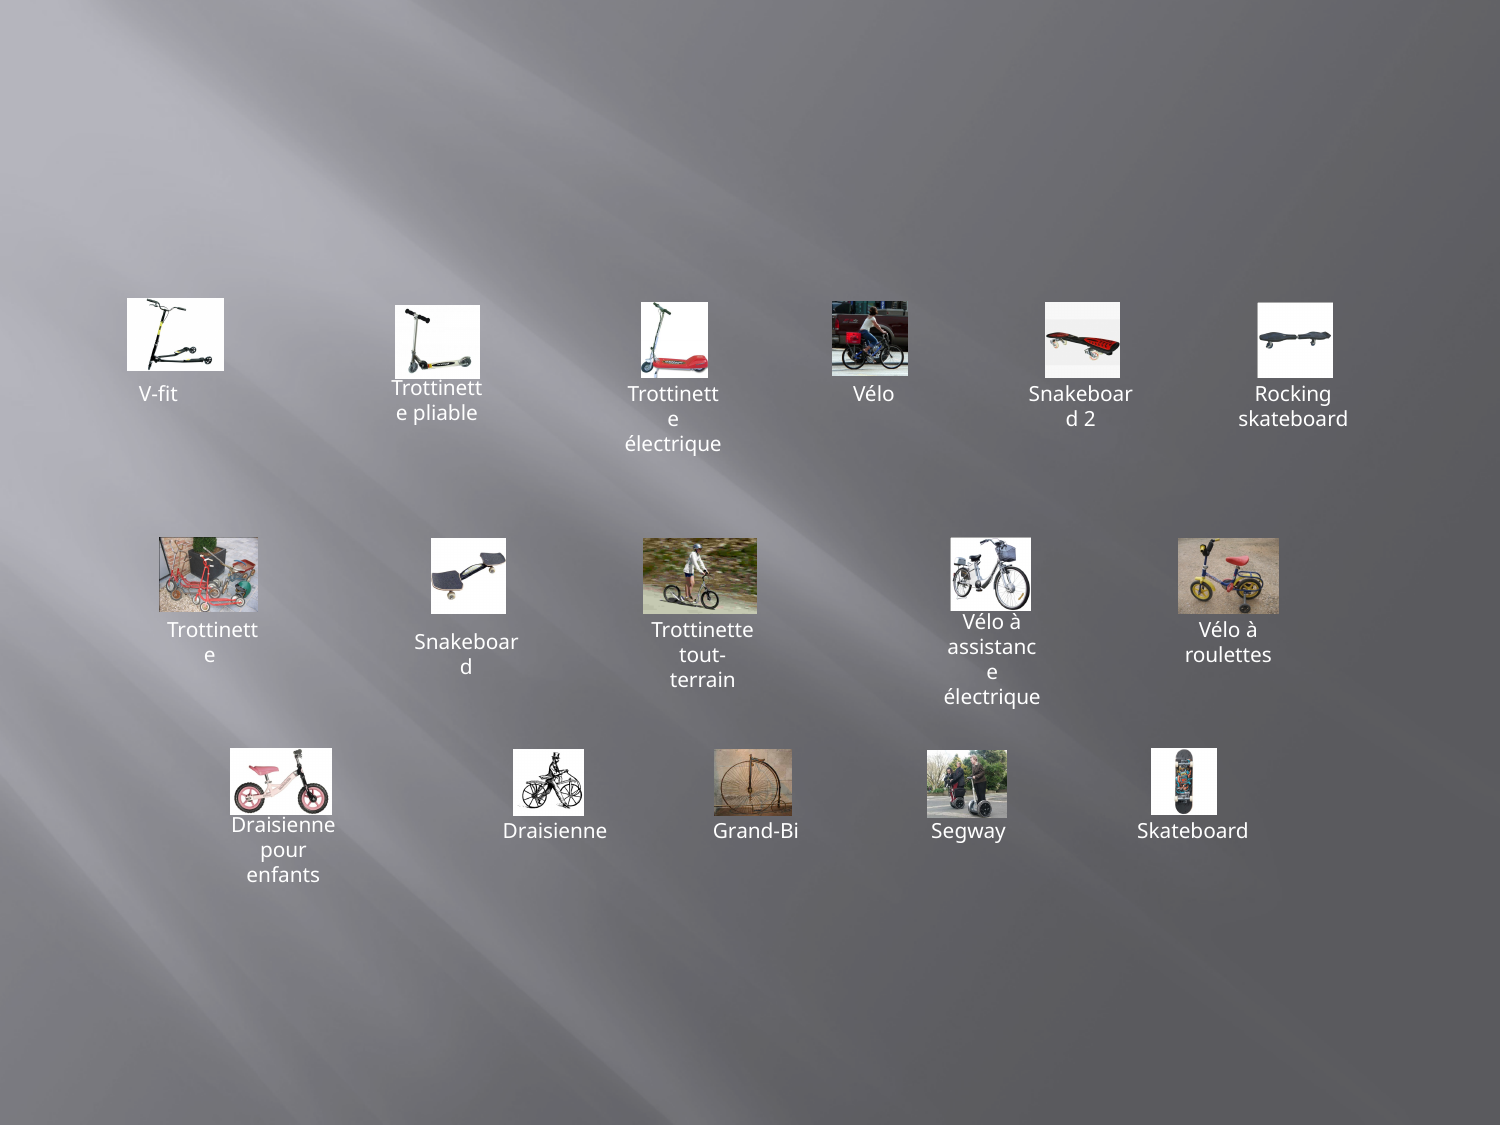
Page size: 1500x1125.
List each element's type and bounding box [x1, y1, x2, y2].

text_box [147, 537, 278, 651]
text_box [678, 749, 833, 852]
text_box [891, 750, 1046, 852]
text_box [206, 748, 361, 870]
text_box [395, 538, 538, 663]
text_box [1222, 302, 1365, 440]
text_box [1163, 538, 1294, 676]
text_box [808, 301, 940, 415]
text_box [1115, 748, 1270, 852]
text_box [123, 298, 231, 415]
text_box [607, 302, 739, 440]
text_box [631, 538, 774, 676]
text_box [477, 749, 632, 852]
text_box [371, 304, 503, 433]
text_box [1009, 302, 1152, 440]
text_box [926, 536, 1058, 693]
